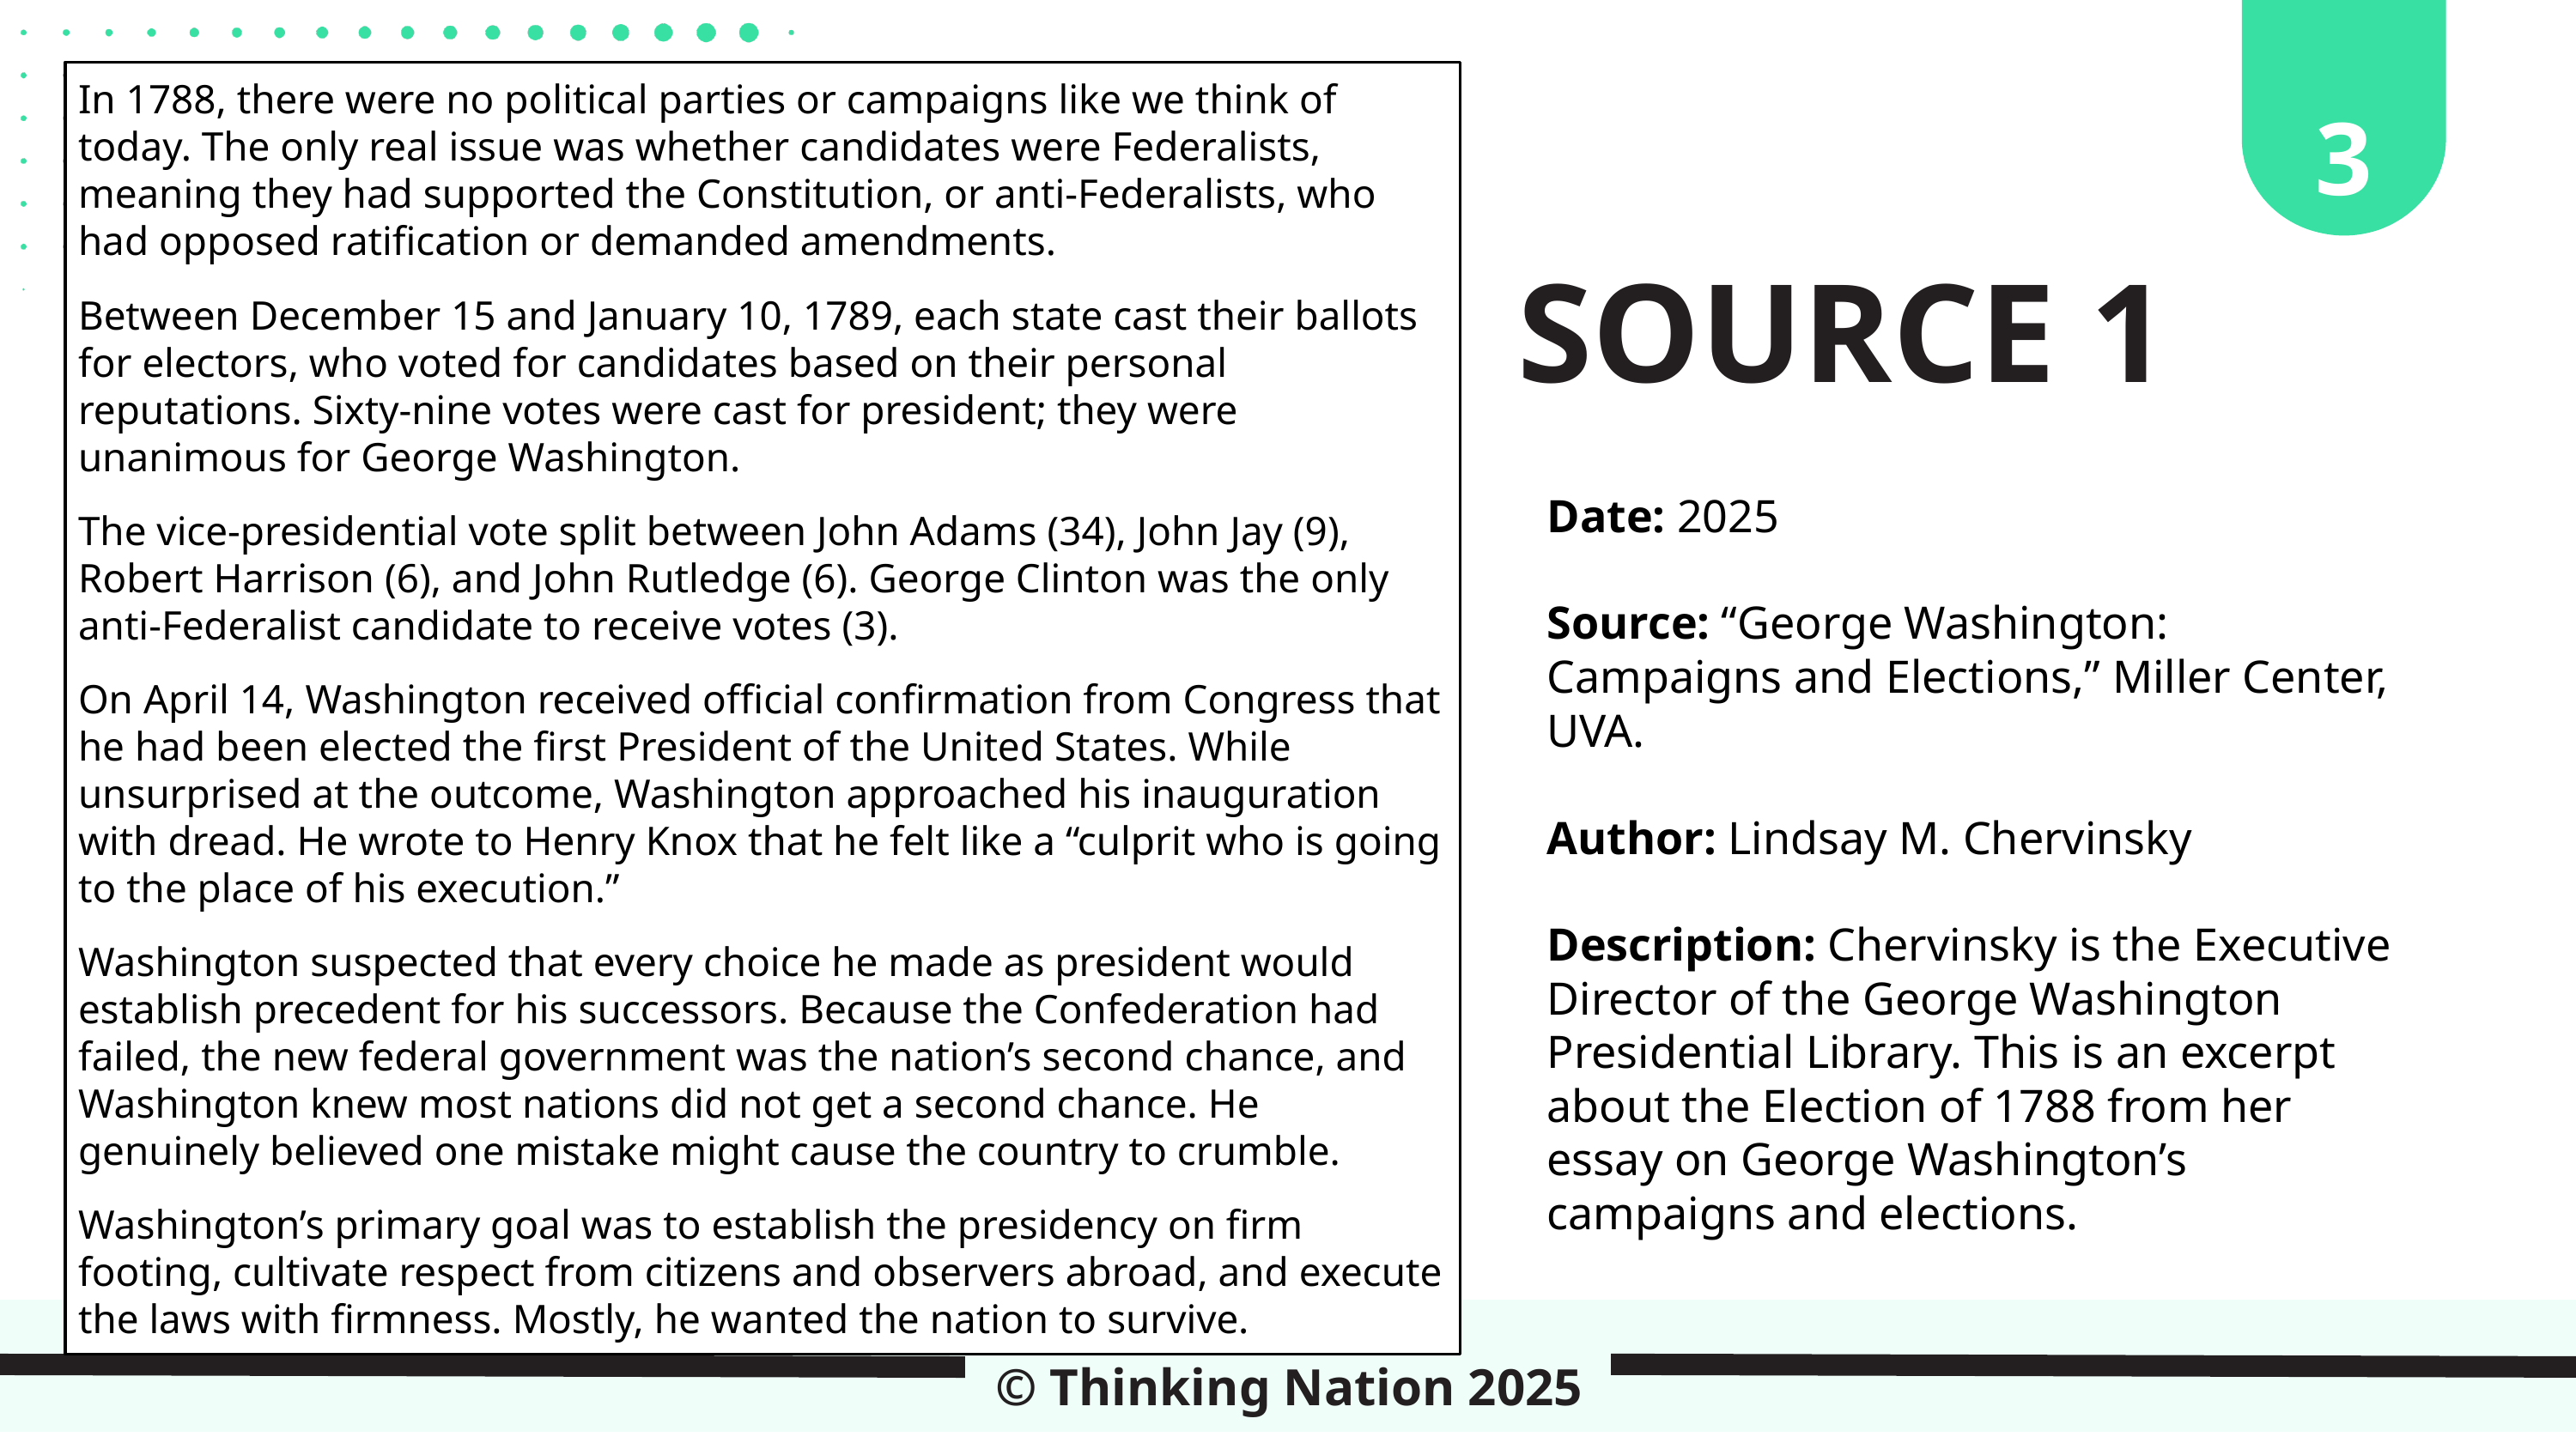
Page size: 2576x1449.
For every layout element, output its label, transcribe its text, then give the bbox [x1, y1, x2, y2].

text_box Date: 2025 Source: “George Washington: Campaigns and Elections,” Miller Center, UVA. Author: Lindsay M. Chervinsky Description: Chervinsky is the Executive Director of the George Washington Presidential Library. This is an excerpt about the Election of 1788 from her essay on George Washington’s campaigns and elections. [1534, 474, 2418, 1252]
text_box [0, 1299, 2576, 1433]
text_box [2233, 0, 2455, 236]
text_box [0, 0, 799, 293]
text_box SOURCE 1 [1461, 246, 2281, 410]
text_box In 1788, there were no political parties or campaigns like we think of today. The only real issue was whether candidates were Federalists, meaning they had supported the Constitution, or anti-Federalists, who had opposed ratification or demanded amendments. Between December 15 and January 10, 1789, each state cast their ballots for electors, who voted for candidates based on their personal reputations. Sixty-nine votes were cast for president; they were unanimous for George Washington. The vice-presidential vote split between John Adams (34), John Jay (9), Robert Harrison (6), and John Rutledge (6). George Clinton was the only anti-Federalist candidate to receive votes (3). On April 14, Washington received official confirmation from Congress that he had been elected the first President of the United States. While unsurprised at the outcome, Washington approached his inauguration with dread. He wrote to Henry Knox that he felt like a “culprit who is going to the place of his execution.” Washington suspected that every choice he made as president would establish precedent for his successors. Because the Confederation had failed, the new federal government was the nation’s second chance, and Washington knew most nations did not get a second chance. He genuinely believed one mistake might cause the country to crumble. Washington’s primary goal was to establish the presidency on firm footing, cultivate respect from citizens and observers abroad, and execute the laws with firmness. Mostly, he wanted the nation to survive. [65, 62, 1461, 1299]
